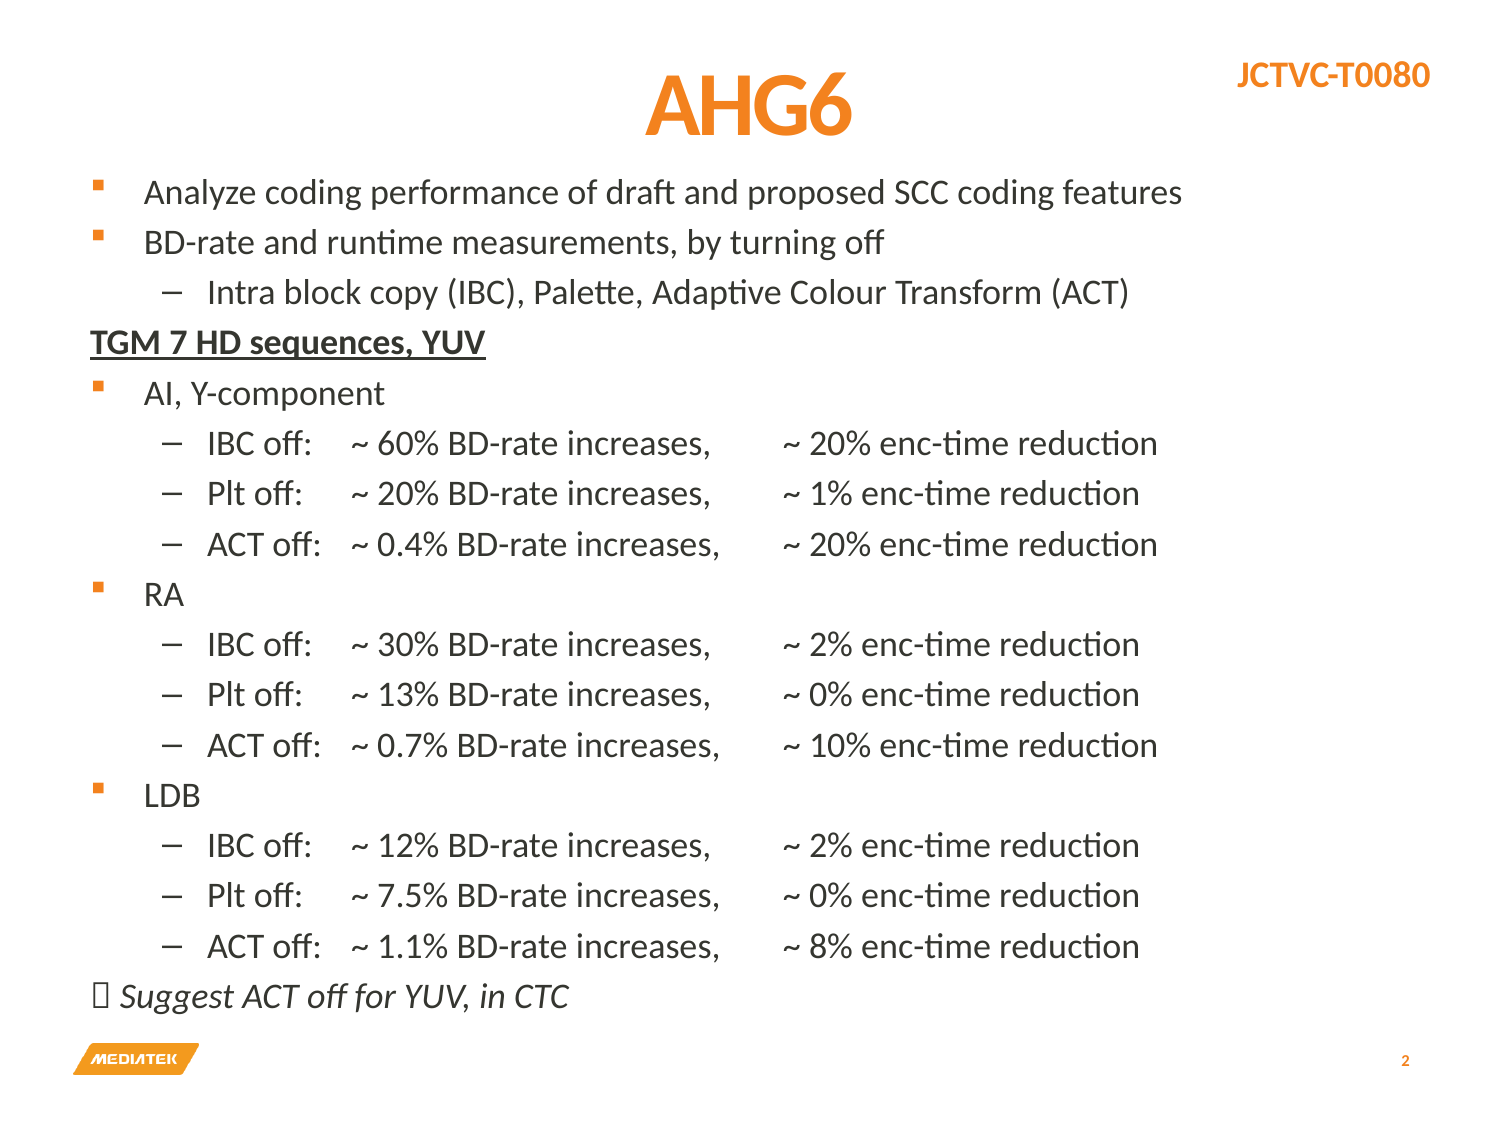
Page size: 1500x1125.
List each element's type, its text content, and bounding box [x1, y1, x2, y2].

slide_number 2 [1251, 1029, 1425, 1090]
title AHG6 [75, 57, 1425, 160]
picture [73, 1043, 199, 1075]
list Analyze coding performance of draft and proposed SCC coding features BD-rate and runtime measurements, by turning off Intra block copy (IBC), Palette, Adaptive Colour Transform (ACT) TGM 7 HD sequences, YUV AI, Y-component IBC off: ~ 60% BD-rate increases, ~ 20% enc-time reduction Plt off: ~ 20% BD-rate increases, ~ 1% enc-time reduction ACT off: ~ 0.4% BD-rate increases, ~ 20% enc-time reduction RA IBC off: ~ 30% BD-rate increases, ~ 2% enc-time reduction Plt off: ~ 13% BD-rate increases, ~ 0% enc-time reduction ACT off: ~ 0.7% BD-rate increases, ~ 10% enc-time reduction LDB IBC off: ~ 12% BD-rate increases, ~ 2% enc-time reduction Plt off: ~ 7.5% BD-rate increases, ~ 0% enc-time reduction ACT off: ~ 1.1% BD-rate increases, ~ 8% enc-time reduction  Suggest ACT off for YUV, in CTC [75, 160, 1425, 1024]
